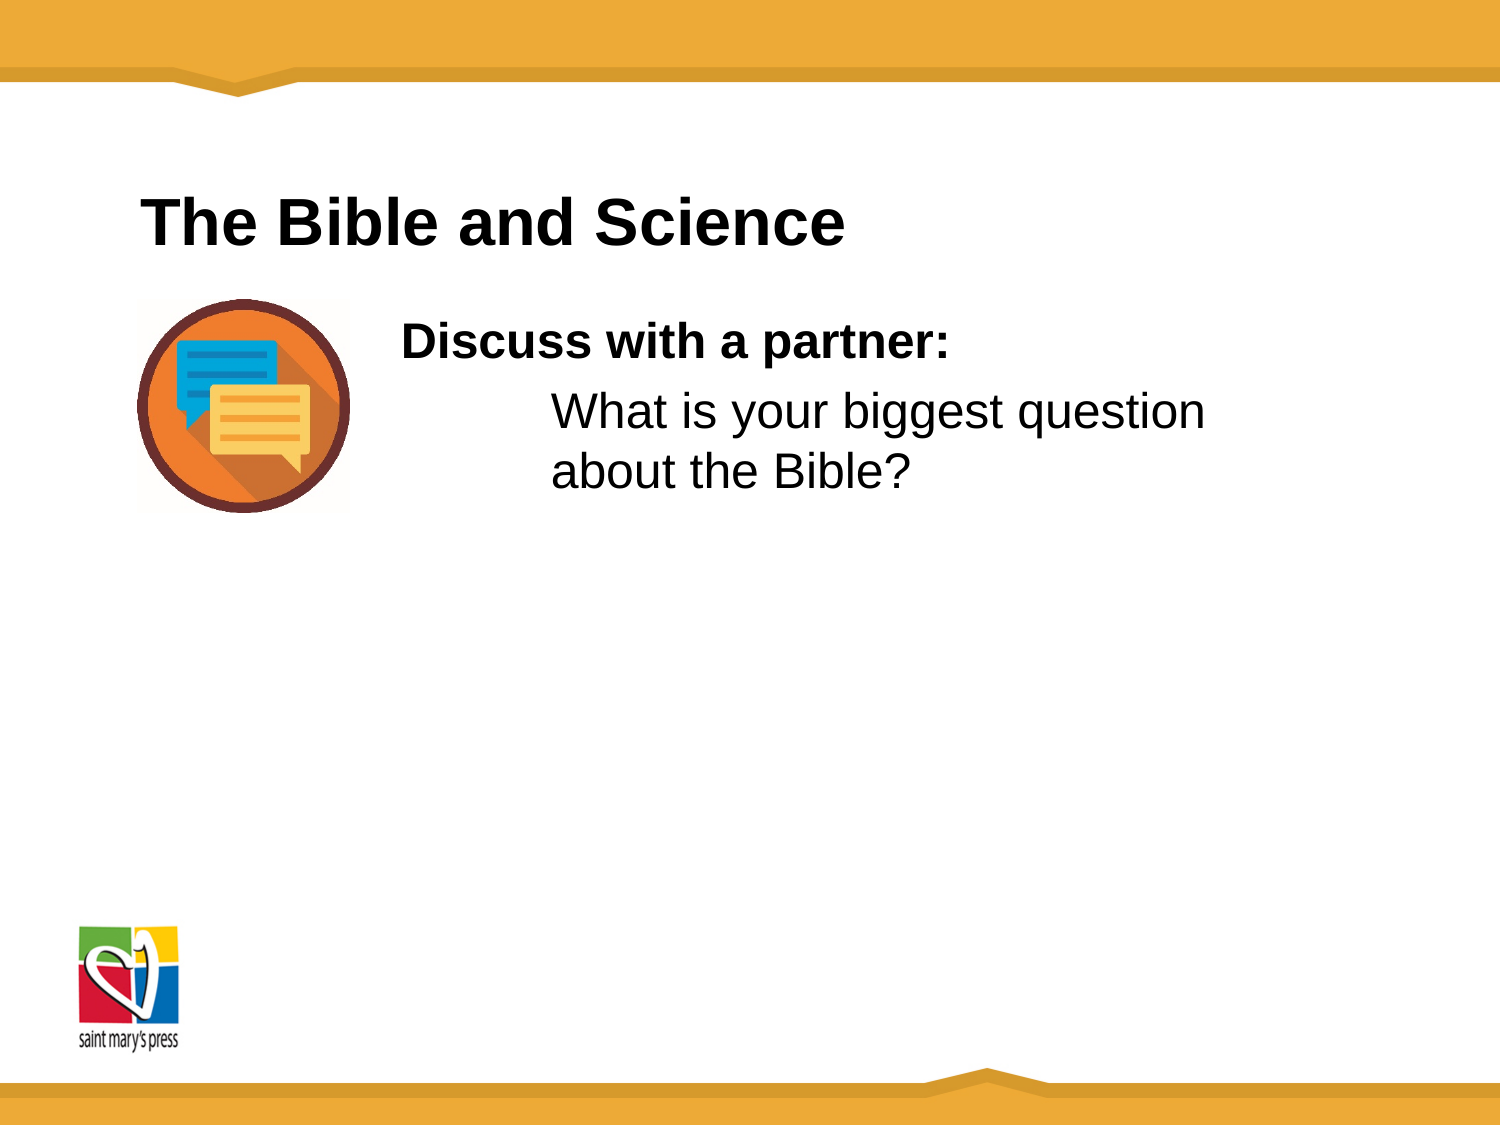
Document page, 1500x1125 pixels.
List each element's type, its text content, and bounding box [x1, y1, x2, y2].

list Discuss with a partner: What is your biggest question about the Bible? [385, 301, 1474, 833]
picture [0, 0, 1500, 1125]
title The Bible and Science [125, 137, 1475, 300]
